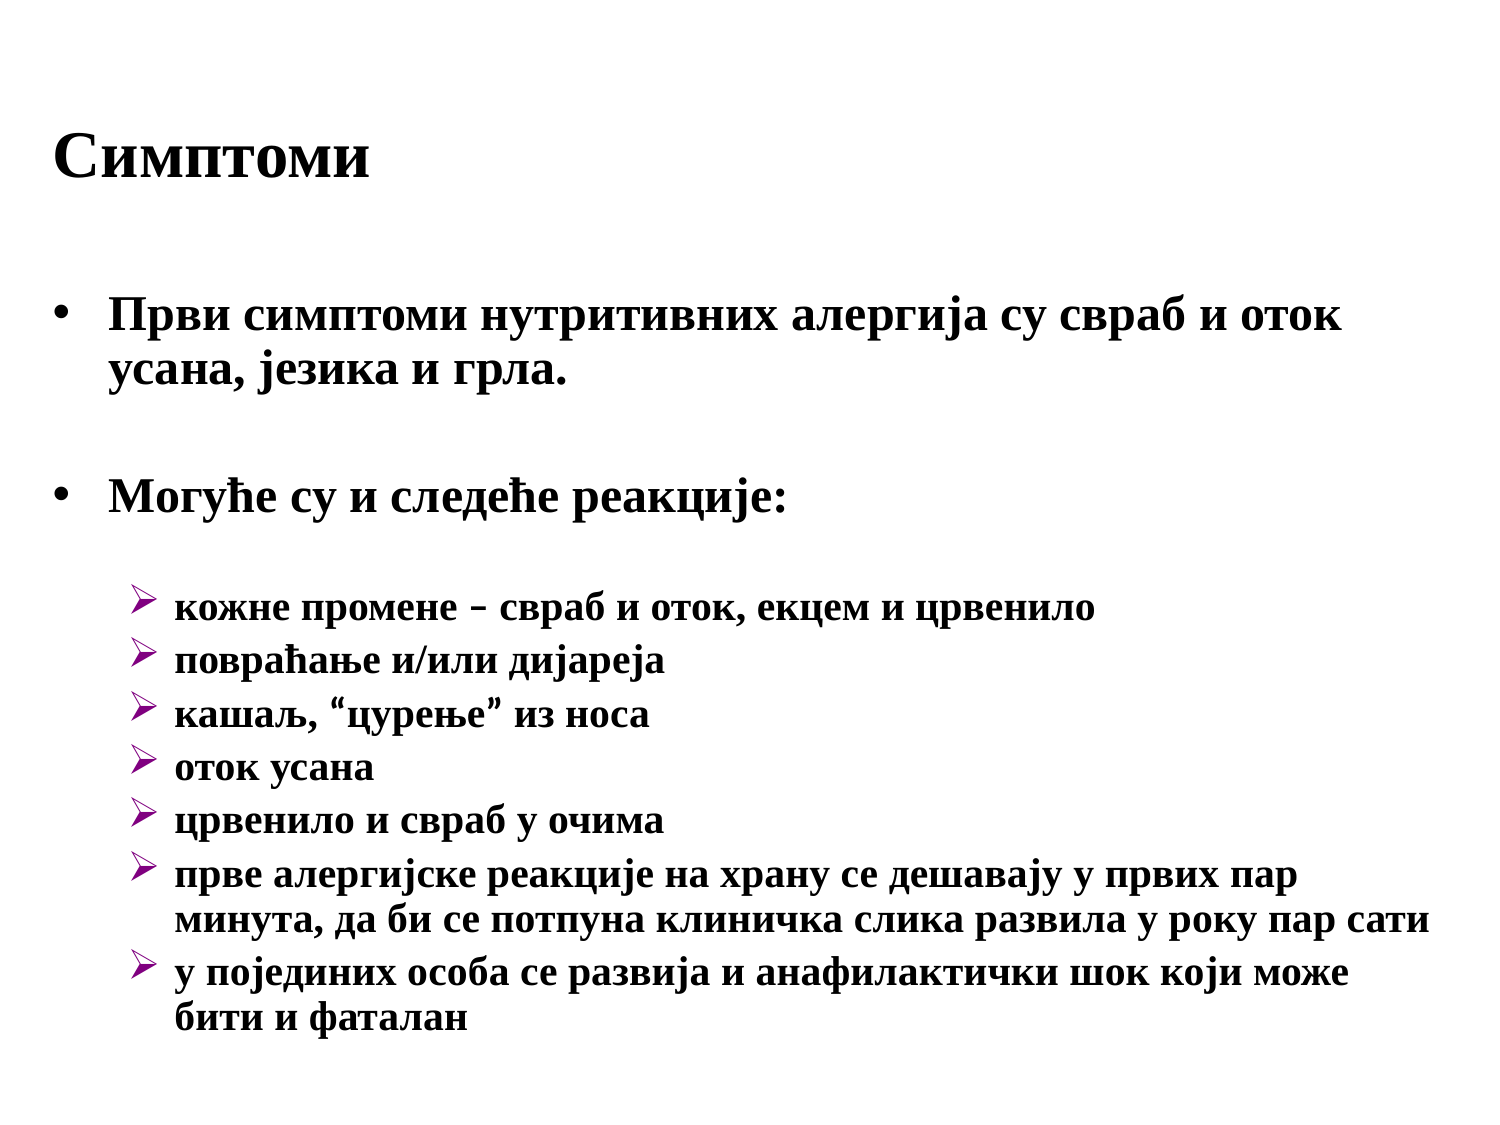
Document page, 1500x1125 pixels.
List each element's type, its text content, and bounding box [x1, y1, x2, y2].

list Симптоми Први симптоми нутритивних алергија су свраб и оток усана, језика и грла. Могуће су и следеће реакције: кожне промене – свраб и оток, екцем и црвенило повраћање и/или дијареја кашаљ, “цурење” из носа оток усана црвенило и свраб у очима прве алергијске реакције на храну се дешавају у првих пар минута, да би се потпуна клиничка слика развила у року пар сати у појединих особа се развија и анафилактички шок који може бити и фаталан [37, 112, 1463, 1075]
